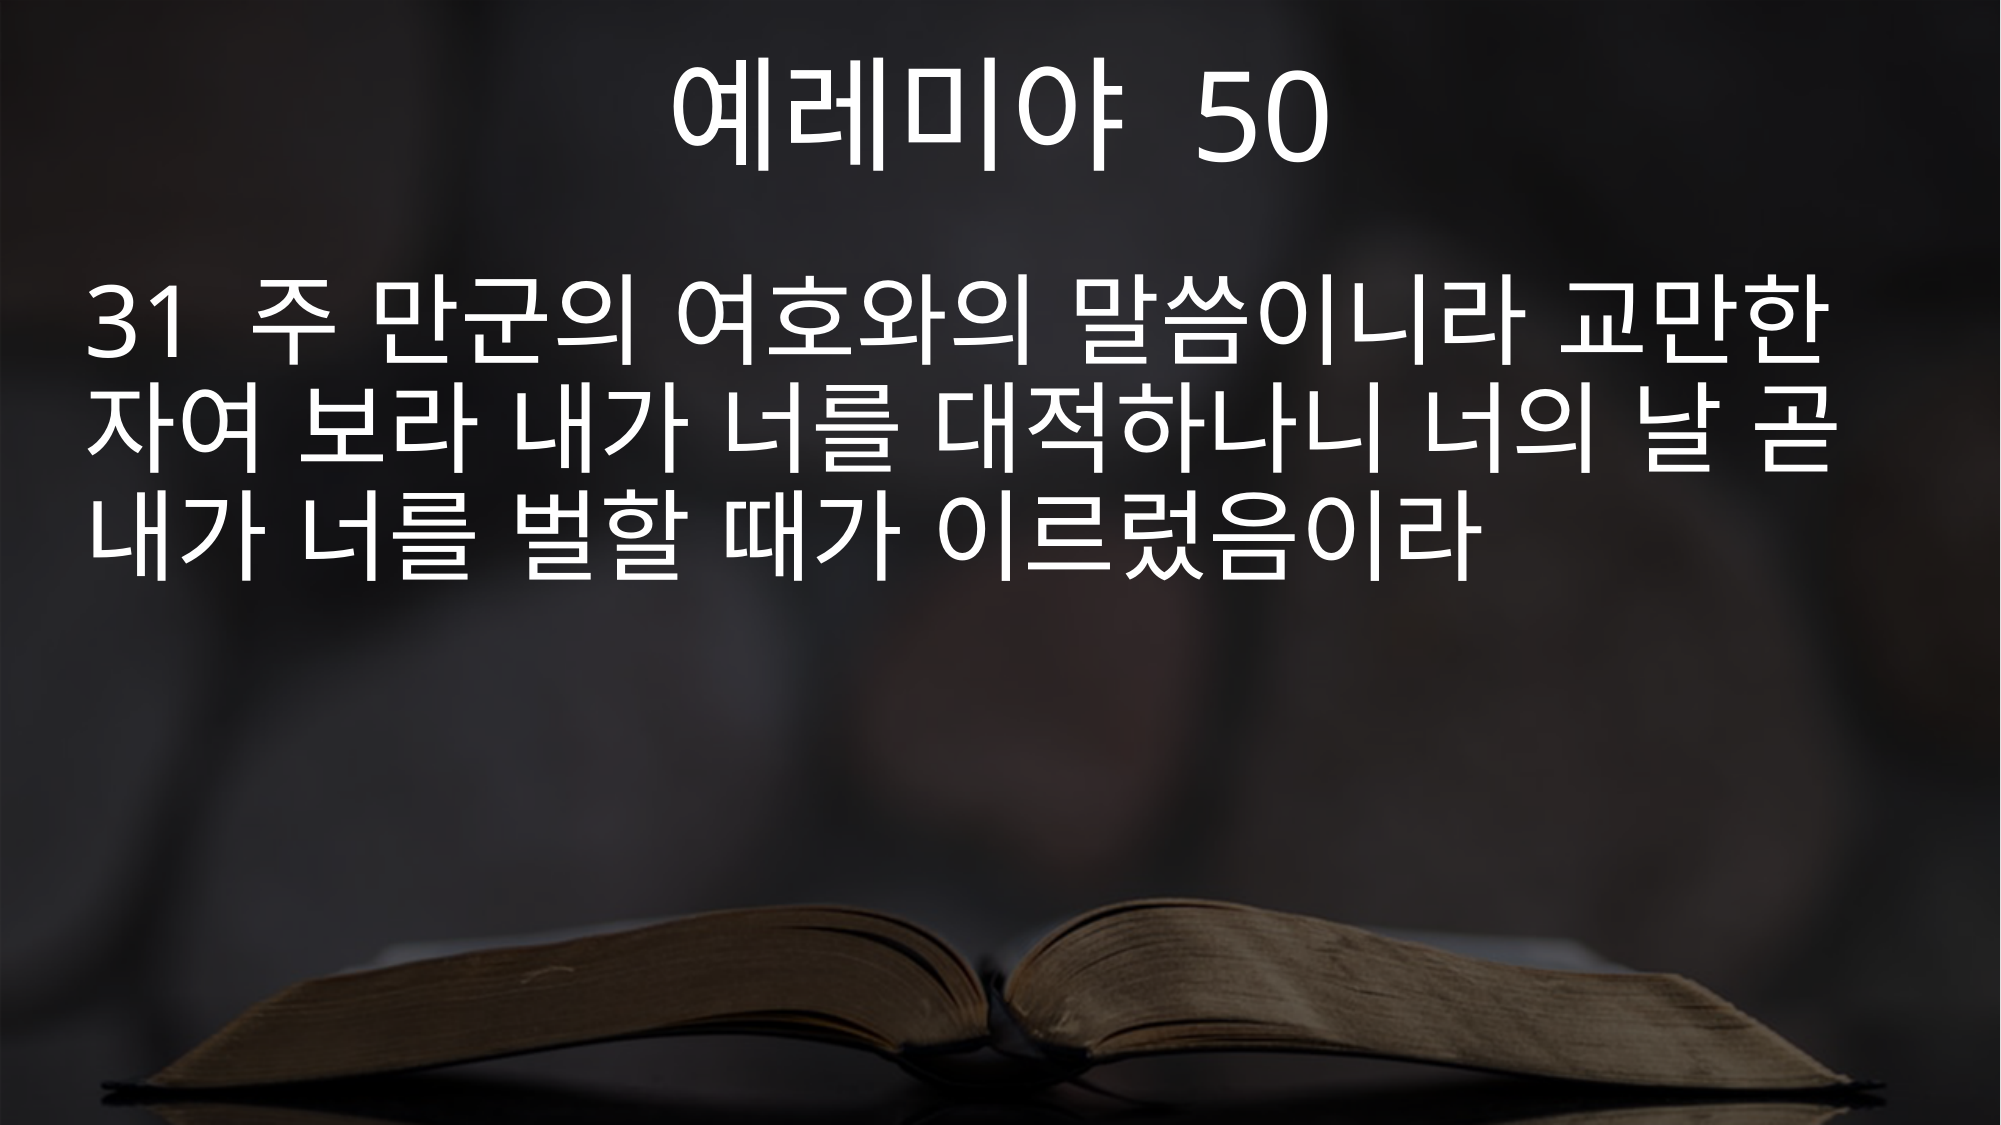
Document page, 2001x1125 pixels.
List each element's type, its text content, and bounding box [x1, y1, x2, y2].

list 31 주 만군의 여호와의 말씀이니라 교만한 자여 보라 내가 너를 대적하나니 너의 날 곧 내가 너를 벌할 때가 이르렀음이라 [69, 263, 1953, 423]
picture [0, 0, 2001, 1125]
footer 예레미야 50 [0, 32, 2000, 192]
